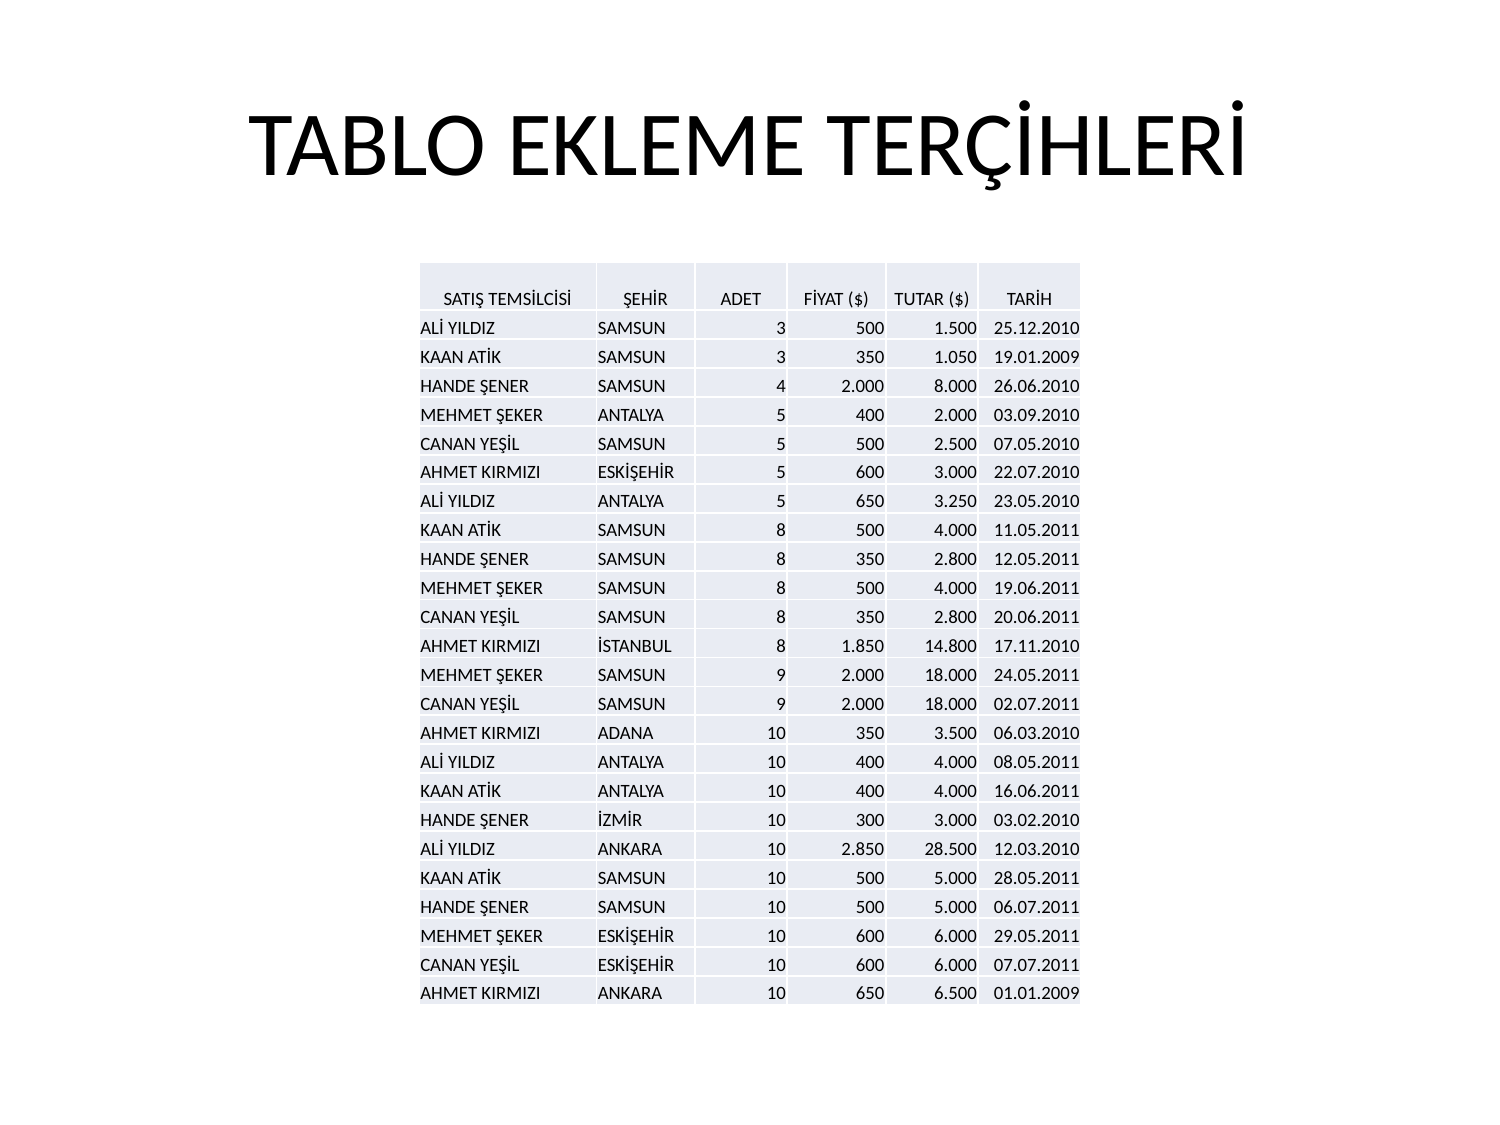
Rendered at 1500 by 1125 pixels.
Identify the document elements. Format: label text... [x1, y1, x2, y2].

table_cell ANTALYA [597, 745, 694, 772]
table_cell HANDE ŞENER [420, 369, 596, 396]
table_cell 07.07.2011 [979, 948, 1080, 975]
table_cell 06.07.2011 [979, 890, 1080, 917]
table_cell ALİ YILDIZ [420, 485, 596, 512]
table_cell 3.250 [887, 485, 977, 512]
table_cell KAAN ATİK [420, 774, 596, 801]
table_cell 19.01.2009 [979, 340, 1080, 367]
table_cell 4.000 [887, 514, 977, 541]
table_cell 29.05.2011 [979, 919, 1080, 946]
table_cell 500 [788, 890, 885, 917]
table_cell İSTANBUL [597, 629, 694, 657]
table_cell AHMET KIRMIZI [420, 456, 596, 483]
table_cell 8 [696, 629, 786, 657]
table_cell 9 [696, 658, 786, 686]
table_cell 10 [696, 890, 786, 917]
table_cell ESKİŞEHİR [597, 456, 694, 483]
table_cell 18.000 [887, 687, 977, 714]
table_cell 18.000 [887, 658, 977, 686]
table_cell 07.05.2010 [979, 427, 1080, 454]
table_cell 3 [696, 340, 786, 367]
table_cell SAMSUN [597, 861, 694, 888]
table_cell 06.03.2010 [979, 716, 1080, 743]
table_cell MEHMET ŞEKER [420, 398, 596, 425]
table_cell 2.000 [788, 658, 885, 686]
table_cell 500 [788, 572, 885, 599]
table_cell 10 [696, 948, 786, 975]
table_cell 600 [788, 948, 885, 975]
table_cell 8.000 [887, 369, 977, 396]
table_cell HANDE ŞENER [420, 543, 596, 570]
table_cell ANKARA [597, 832, 694, 859]
table_cell KAAN ATİK [420, 340, 596, 367]
table_cell 19.06.2011 [979, 572, 1080, 599]
table_cell SAMSUN [597, 543, 694, 570]
table_cell 01.01.2009 [979, 977, 1080, 1004]
table_cell 2.000 [887, 398, 977, 425]
table_cell ANKARA [597, 977, 694, 1004]
table_cell 500 [788, 311, 885, 338]
table_cell 02.07.2011 [979, 687, 1080, 714]
table_cell SAMSUN [597, 311, 694, 338]
table_cell KAAN ATİK [420, 861, 596, 888]
table_cell 350 [788, 716, 885, 743]
table_cell 650 [788, 977, 885, 1004]
table_header SATIŞ TEMSİLCİSİ [420, 263, 596, 309]
table_cell 10 [696, 861, 786, 888]
table_cell 10 [696, 716, 786, 743]
table_cell SAMSUN [597, 658, 694, 686]
table_cell 25.12.2010 [979, 311, 1080, 338]
table_cell ESKİŞEHİR [597, 948, 694, 975]
table_cell ANTALYA [597, 485, 694, 512]
table_cell 6.500 [887, 977, 977, 1004]
table_cell 2.000 [788, 369, 885, 396]
table_header ADET [696, 263, 786, 309]
table_cell 14.800 [887, 629, 977, 657]
table_cell SAMSUN [597, 427, 694, 454]
table_cell 3.500 [887, 716, 977, 743]
table_cell AHMET KIRMIZI [420, 977, 596, 1004]
table_cell AHMET KIRMIZI [420, 629, 596, 657]
table_cell 2.850 [788, 832, 885, 859]
table_cell 17.11.2010 [979, 629, 1080, 657]
table_cell 1.050 [887, 340, 977, 367]
table_cell SAMSUN [597, 369, 694, 396]
table_cell ESKİŞEHİR [597, 919, 694, 946]
table_cell 24.05.2011 [979, 658, 1080, 686]
table_cell 4 [696, 369, 786, 396]
table_cell 5 [696, 398, 786, 425]
table_cell 500 [788, 427, 885, 454]
table_cell 2.800 [887, 543, 977, 570]
table_cell İZMİR [597, 803, 694, 830]
table_cell 4.000 [887, 774, 977, 801]
table_cell 2.800 [887, 600, 977, 628]
table_cell ALİ YILDIZ [420, 832, 596, 859]
table_cell 8 [696, 543, 786, 570]
table_header ŞEHİR [597, 263, 694, 309]
table_cell ALİ YILDIZ [420, 311, 596, 338]
table_cell 11.05.2011 [979, 514, 1080, 541]
table_cell CANAN YEŞİL [420, 687, 596, 714]
table_cell SAMSUN [597, 890, 694, 917]
table_cell 600 [788, 919, 885, 946]
table_cell 3.000 [887, 456, 977, 483]
table_cell 10 [696, 919, 786, 946]
table_cell 300 [788, 803, 885, 830]
table_cell SAMSUN [597, 340, 694, 367]
table_cell 28.500 [887, 832, 977, 859]
table_cell 2.500 [887, 427, 977, 454]
table_cell CANAN YEŞİL [420, 948, 596, 975]
table_cell 3 [696, 311, 786, 338]
table_cell 500 [788, 514, 885, 541]
table_cell 650 [788, 485, 885, 512]
table_cell 600 [788, 456, 885, 483]
table_cell 03.02.2010 [979, 803, 1080, 830]
table_cell 23.05.2010 [979, 485, 1080, 512]
table_header TARİH [979, 263, 1080, 309]
table_cell MEHMET ŞEKER [420, 658, 596, 686]
table_cell 9 [696, 687, 786, 714]
table_cell 10 [696, 977, 786, 1004]
table_cell 400 [788, 774, 885, 801]
table_cell KAAN ATİK [420, 514, 596, 541]
table_cell 5 [696, 485, 786, 512]
table_header TUTAR ($) [887, 263, 977, 309]
table_cell 10 [696, 774, 786, 801]
table_cell AHMET KIRMIZI [420, 716, 596, 743]
table_cell MEHMET ŞEKER [420, 919, 596, 946]
table_cell 10 [696, 745, 786, 772]
table_cell SAMSUN [597, 514, 694, 541]
table_cell 350 [788, 543, 885, 570]
table_cell 500 [788, 861, 885, 888]
table_cell HANDE ŞENER [420, 803, 596, 830]
table_cell 8 [696, 572, 786, 599]
table_cell SAMSUN [597, 687, 694, 714]
table_cell 350 [788, 600, 885, 628]
title TABLO EKLEME TERÇİHLERİ [75, 45, 1425, 233]
table_cell 2.000 [788, 687, 885, 714]
table_cell 6.000 [887, 948, 977, 975]
table_cell 400 [788, 745, 885, 772]
table_cell HANDE ŞENER [420, 890, 596, 917]
table_cell 03.09.2010 [979, 398, 1080, 425]
table_cell 20.06.2011 [979, 600, 1080, 628]
table_cell 28.05.2011 [979, 861, 1080, 888]
table_cell 8 [696, 514, 786, 541]
table_cell 10 [696, 803, 786, 830]
table_cell 26.06.2010 [979, 369, 1080, 396]
table_cell CANAN YEŞİL [420, 600, 596, 628]
table_cell 5 [696, 456, 786, 483]
table_header FİYAT ($) [788, 263, 885, 309]
table_cell 400 [788, 398, 885, 425]
table_cell 350 [788, 340, 885, 367]
table_cell 10 [696, 832, 786, 859]
table_cell CANAN YEŞİL [420, 427, 596, 454]
table_cell ADANA [597, 716, 694, 743]
table_cell MEHMET ŞEKER [420, 572, 596, 599]
table_cell 12.03.2010 [979, 832, 1080, 859]
table_cell ALİ YILDIZ [420, 745, 596, 772]
table_cell 4.000 [887, 745, 977, 772]
table_cell ANTALYA [597, 774, 694, 801]
table_cell 1.850 [788, 629, 885, 657]
table_cell 8 [696, 600, 786, 628]
table_cell 08.05.2011 [979, 745, 1080, 772]
table_cell SAMSUN [597, 572, 694, 599]
table_cell 22.07.2010 [979, 456, 1080, 483]
table_cell 5.000 [887, 861, 977, 888]
table_cell 5 [696, 427, 786, 454]
table_cell 1.500 [887, 311, 977, 338]
table_cell 4.000 [887, 572, 977, 599]
table_cell 5.000 [887, 890, 977, 917]
table_cell 6.000 [887, 919, 977, 946]
table_cell 12.05.2011 [979, 543, 1080, 570]
table_cell 3.000 [887, 803, 977, 830]
table_cell SAMSUN [597, 600, 694, 628]
table_cell 16.06.2011 [979, 774, 1080, 801]
table_cell ANTALYA [597, 398, 694, 425]
